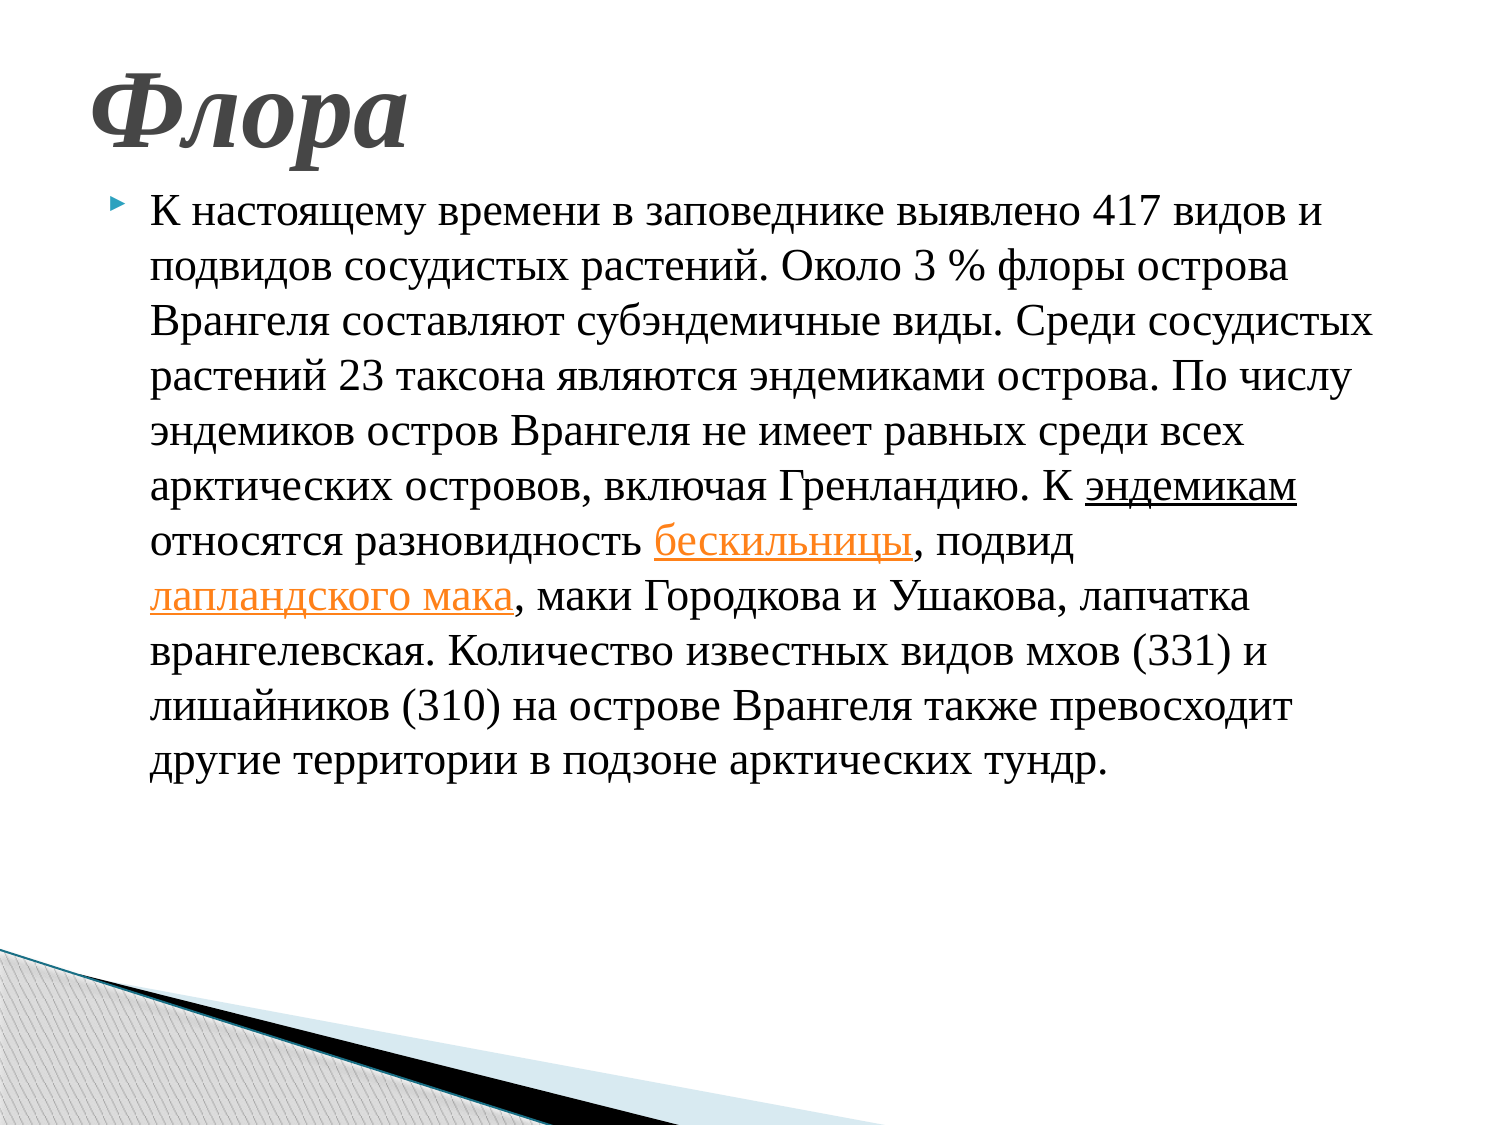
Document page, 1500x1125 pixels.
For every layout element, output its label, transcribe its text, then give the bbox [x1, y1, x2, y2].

list К настоящему времени в заповеднике выявлено 417 видов и подвидов сосудистых растений. Около 3 % флоры острова Врангеля составляют субэндемичные виды. Среди сосудистых растений 23 таксона являются эндемиками острова. По числу эндемиков остров Врангеля не имеет равных среди всех арктических островов, включая Гренландию. К эндемикам относятся разновидность бескильницы, подвид лапландского мака, маки Городкова и Ушакова, лапчатка врангелевская. Количество известных видов мхов (331) и лишайников (310) на острове Врангеля также превосходит другие территории в подзоне арктических тундр. [75, 172, 1425, 1083]
title Флора [75, 45, 1425, 161]
